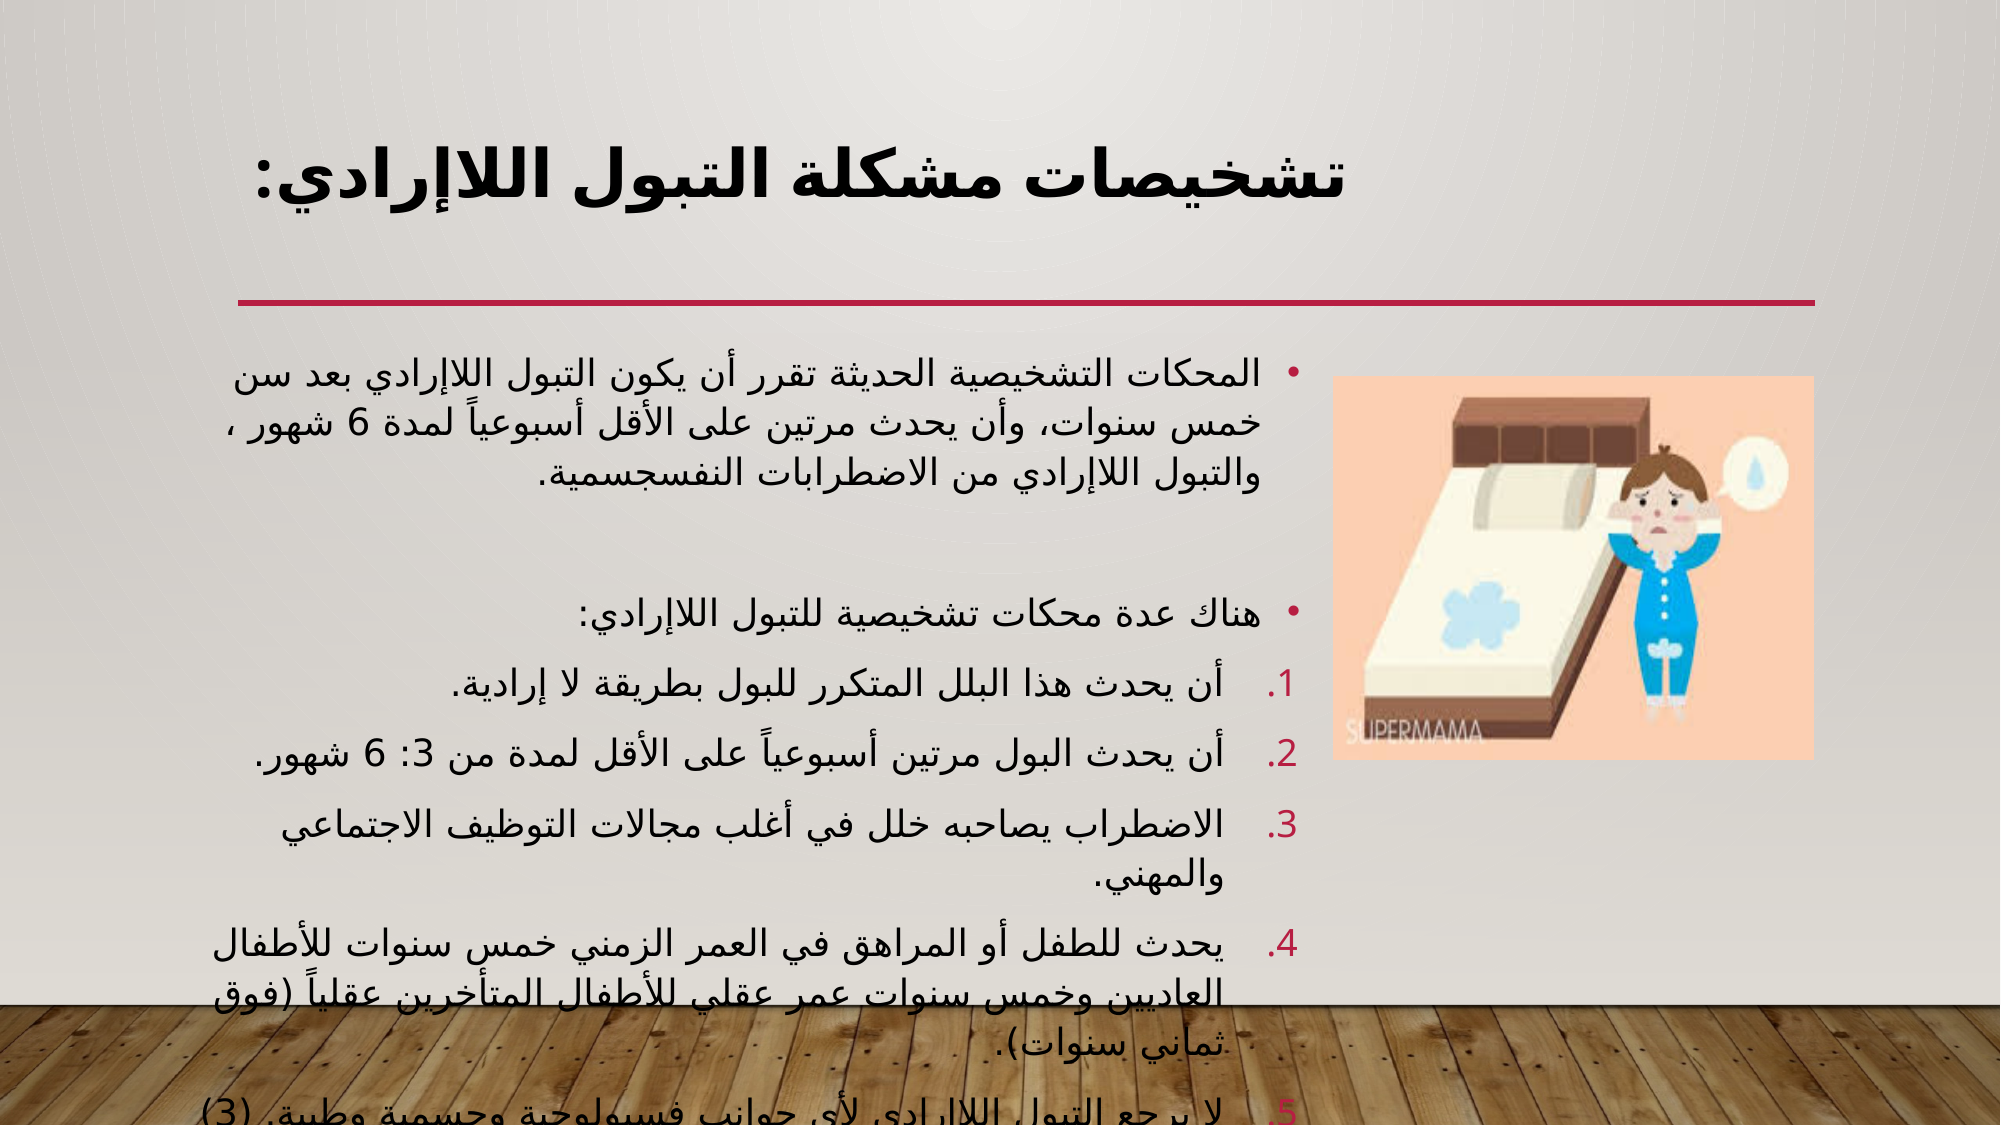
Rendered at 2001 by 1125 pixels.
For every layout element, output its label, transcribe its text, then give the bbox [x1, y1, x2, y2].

picture [1333, 375, 1814, 760]
title تشخيصات مشكلة التبول اللاإرادي: [238, 131, 1814, 305]
picture [0, 1005, 2000, 1125]
list المحكات التشخيصية الحديثة تقرر أن يكون التبول اللاإرادي بعد سن خمس سنوات، وأن يحدث مرتين على الأقل أسبوعياً لمدة 6 شهور ، والتبول اللاإرادي من الاضطرابات النفسجسمية. هناك عدة محكات تشخيصية للتبول اللاإرادي: أن يحدث هذا البلل المتكرر للبول بطريقة لا إرادية. أن يحدث البول مرتين أسبوعياً على الأقل لمدة من 3: 6 شهور. الاضطراب يصاحبه خلل في أغلب مجالات التوظيف الاجتماعي والمهني. يحدث للطفل أو المراهق في العمر الزمني خمس سنوات للأطفال العاديين وخمس سنوات عمر عقلي للأطفال المتأخرين عقلياً (فوق ثماني سنوات). لا يرجع التبول اللاإرادي لأي جوانب فسيولوجية وجسمية وطبية. (3) [131, 336, 1316, 993]
